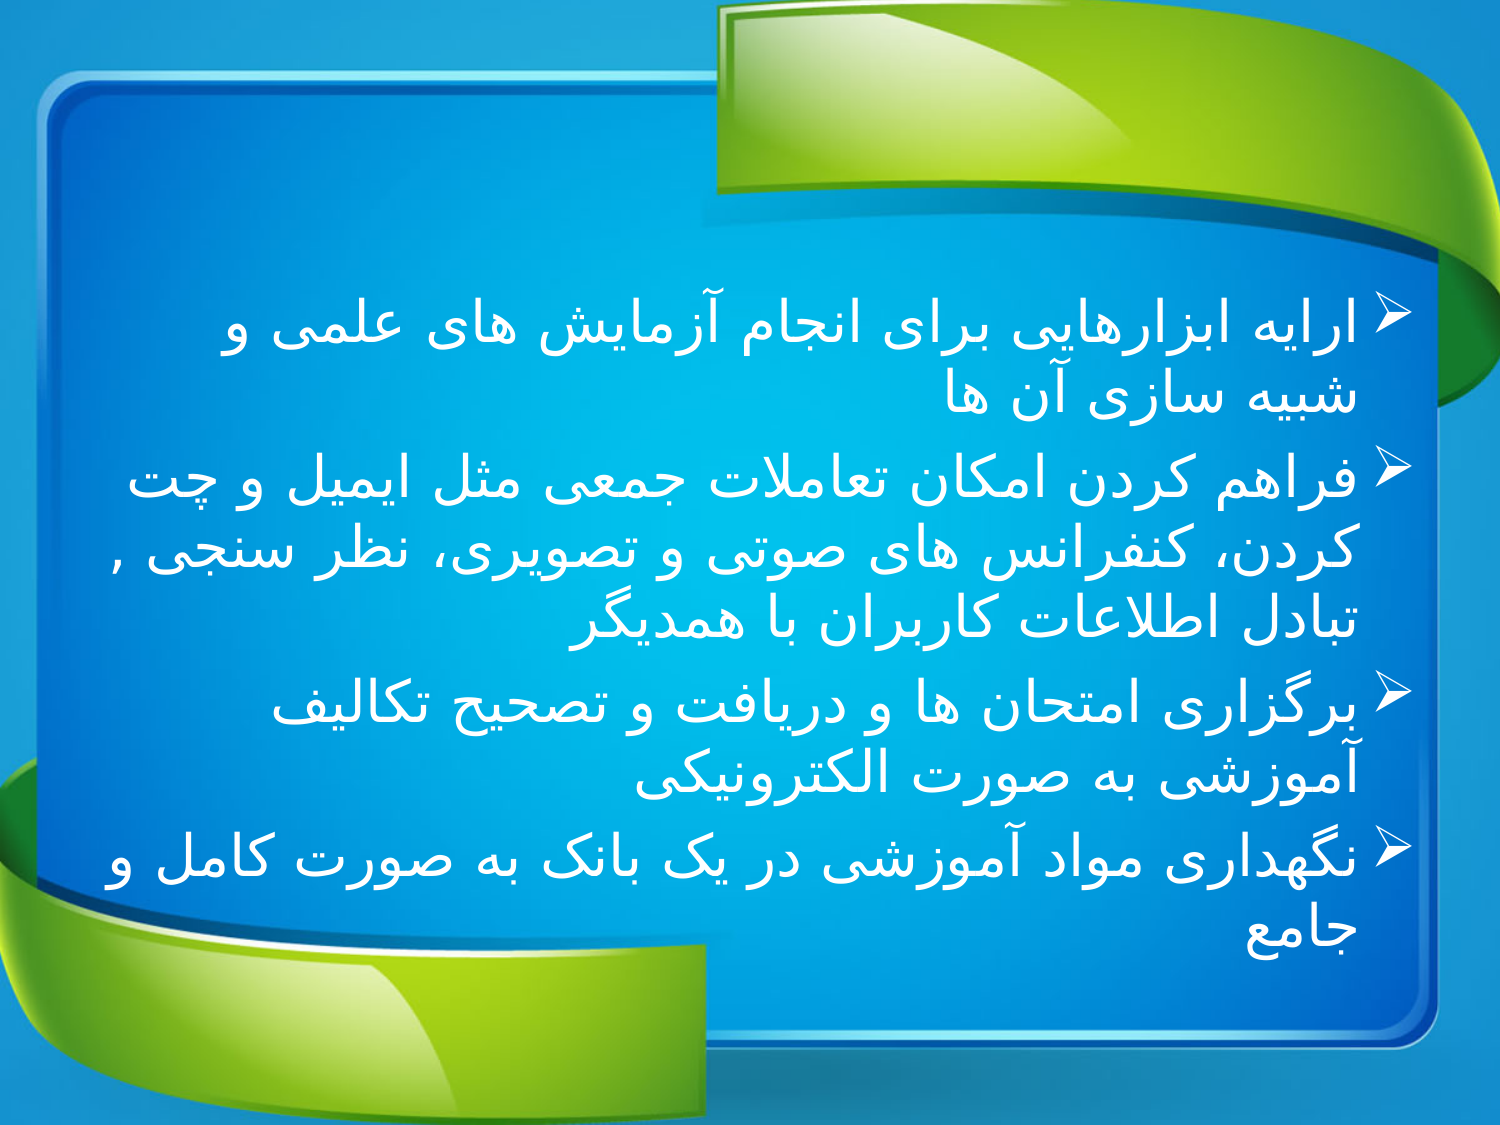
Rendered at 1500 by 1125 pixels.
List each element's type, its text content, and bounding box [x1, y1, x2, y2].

picture [0, 0, 1500, 1125]
list ارایه ابزارهایی برای انجام آزمایش های علمی و شبیه سازی آن ها فراهم کردن امکان تعاملات جمعی مثل ایمیل و چت کردن، کنفرانس های صوتی و تصویری، نظر سنجی , تبادل اطلاعات کاربران با همدیگر برگزاری امتحان ها و دریافت و تصحیح تکالیف آموزشی به صورت الکترونیکی نگهداری مواد آموزشی در یک بانک به صورت کامل و جامع [82, 277, 1432, 1020]
